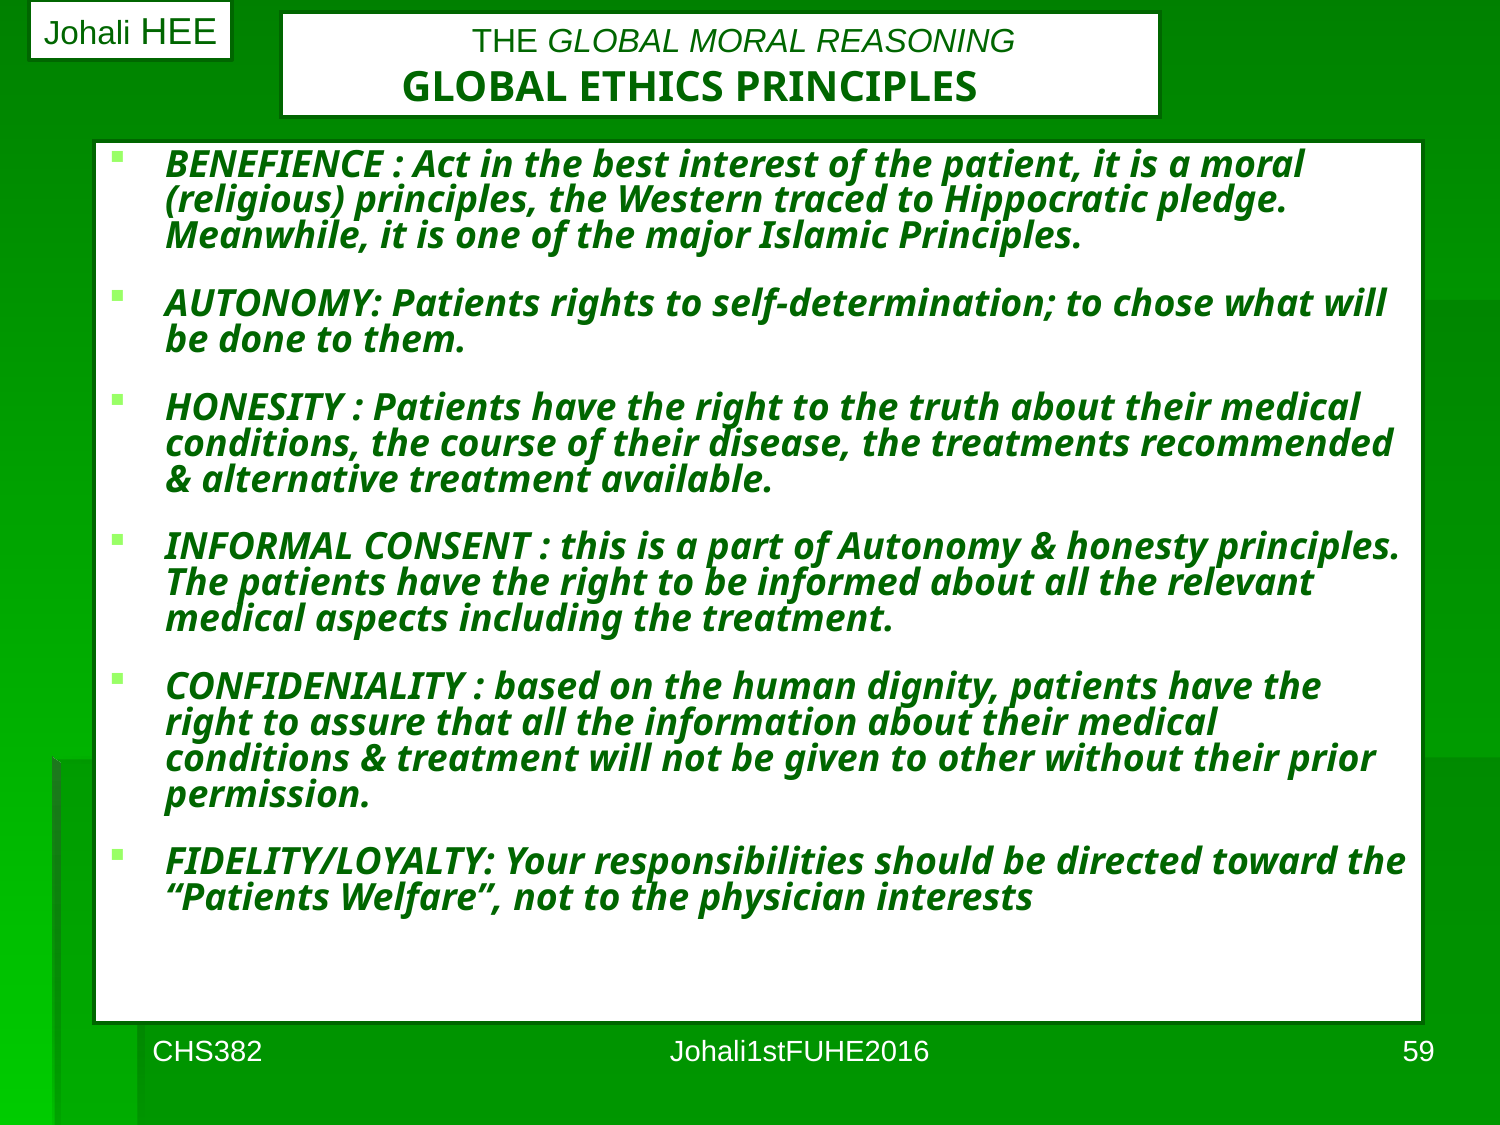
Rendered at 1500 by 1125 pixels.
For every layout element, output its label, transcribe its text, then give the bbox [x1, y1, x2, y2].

slide_number CHS382 [137, 1025, 450, 1103]
slide_number 59 [1137, 1024, 1451, 1103]
text_box THE GLOBAL MORAL REASONING GLOBAL ETHICS PRINCIPLES [279, 10, 1162, 119]
text_box Johali HEE [27, 0, 234, 62]
footer Johali1stFUHE2016 [562, 1025, 1038, 1103]
list BENEFIENCE : Act in the best interest of the patient, it is a moral (religious) principles, the Western traced to Hippocratic pledge. Meanwhile, it is one of the major Islamic Principles. AUTONOMY: Patients rights to self-determination; to chose what will be done to them. HONESITY : Patients have the right to the truth about their medical conditions, the course of their disease, the treatments recommended & alternative treatment available. INFORMAL CONSENT : this is a part of Autonomy & honesty principles. The patients have the right to be informed about all the relevant medical aspects including the treatment. CONFIDENIALITY : based on the human dignity, patients have the right to assure that all the information about their medical conditions & treatment will not be given to other without their prior permission. FIDELITY/LOYALTY: Your responsibilities should be directed toward the “Patients Welfare”, not to the physician interests [92, 139, 1425, 1025]
